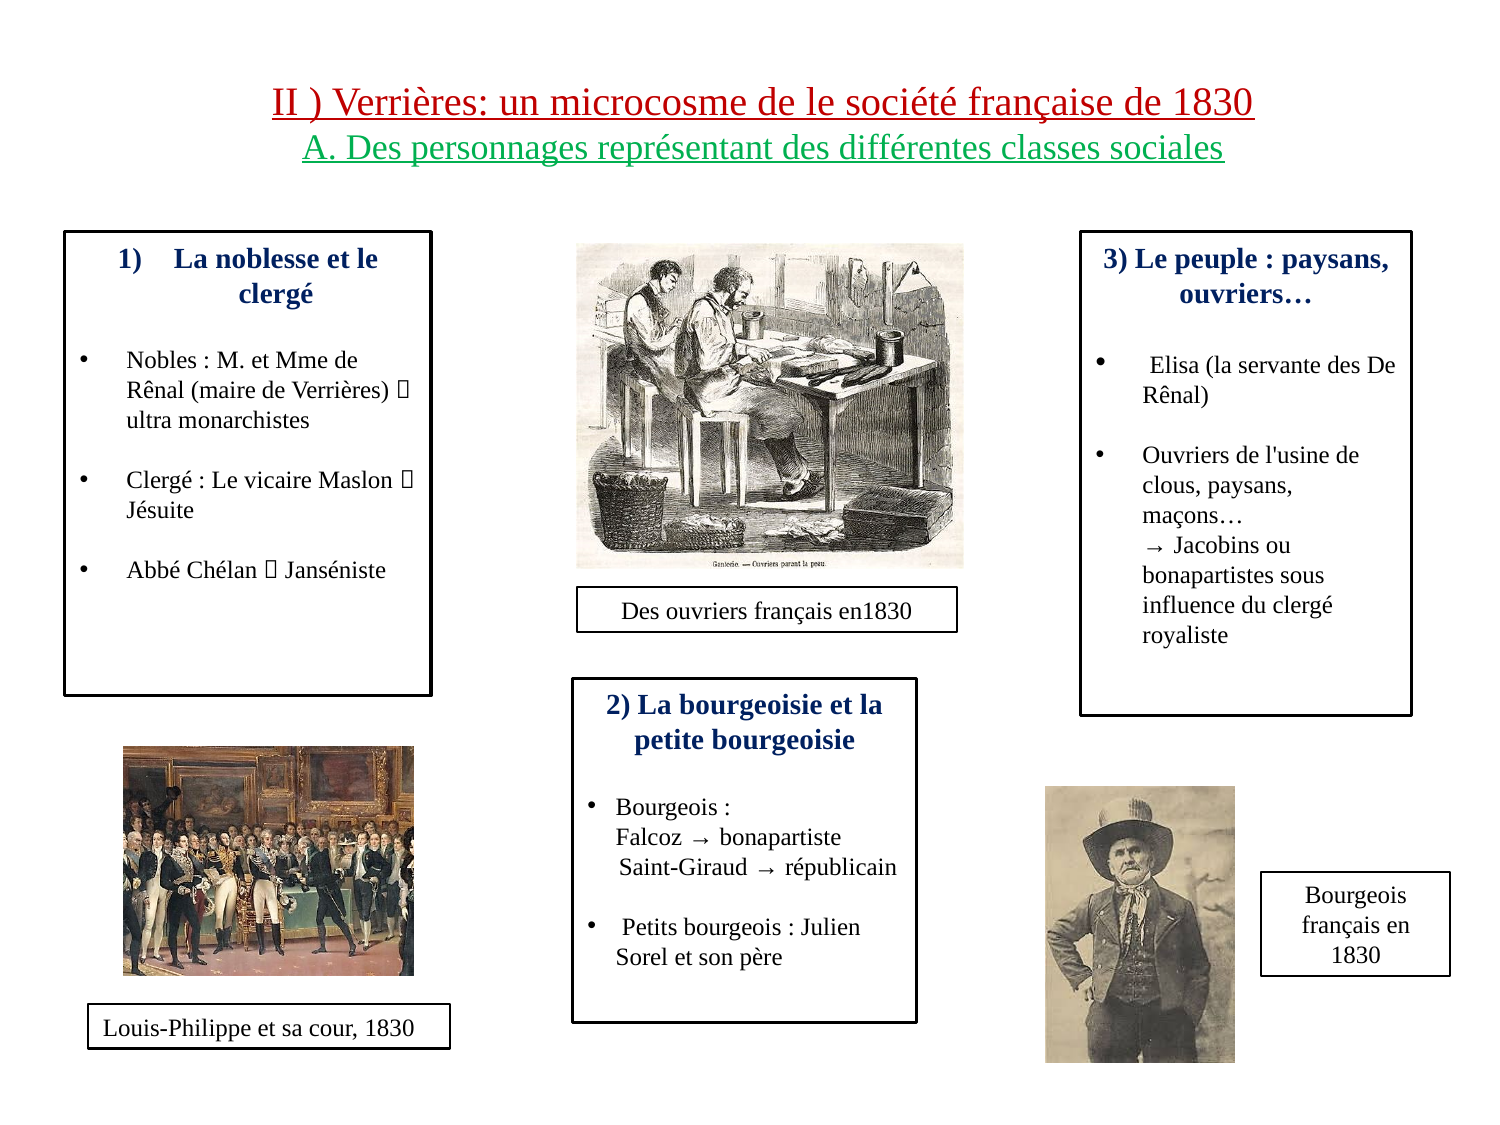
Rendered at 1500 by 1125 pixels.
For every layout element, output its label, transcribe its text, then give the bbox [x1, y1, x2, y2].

text_box La noblesse et le clergé Nobles : M. et Mme de Rênal (maire de Verrières)  ultra monarchistes Clergé : Le vicaire Maslon  Jésuite Abbé Chélan  Janséniste [64, 231, 432, 696]
picture [123, 746, 415, 976]
text_box Des ouvriers français en1830 [576, 587, 957, 632]
text_box 3) Le peuple : paysans, ouvriers… Elisa (la servante des De Rênal) Ouvriers de l'usine de clous, paysans, maçons… → Jacobins ou bonapartistes sous influence du clergé royaliste [1080, 231, 1412, 716]
text_box Bourgeois français en 1830 [1261, 871, 1451, 977]
picture [576, 243, 969, 579]
text_box Louis-Philippe et sa cour, 1830 [88, 1003, 450, 1049]
title II ) Verrières: un microcosme de le société française de 1830 A. Des personnages représentant des différentes classes sociales [88, 66, 1439, 254]
picture [1045, 786, 1235, 1063]
text_box 2) La bourgeoisie et la petite bourgeoisie Bourgeois : Falcoz → bonapartiste Saint-Giraud → républicain Petits bourgeois : Julien Sorel et son père [572, 678, 917, 1023]
